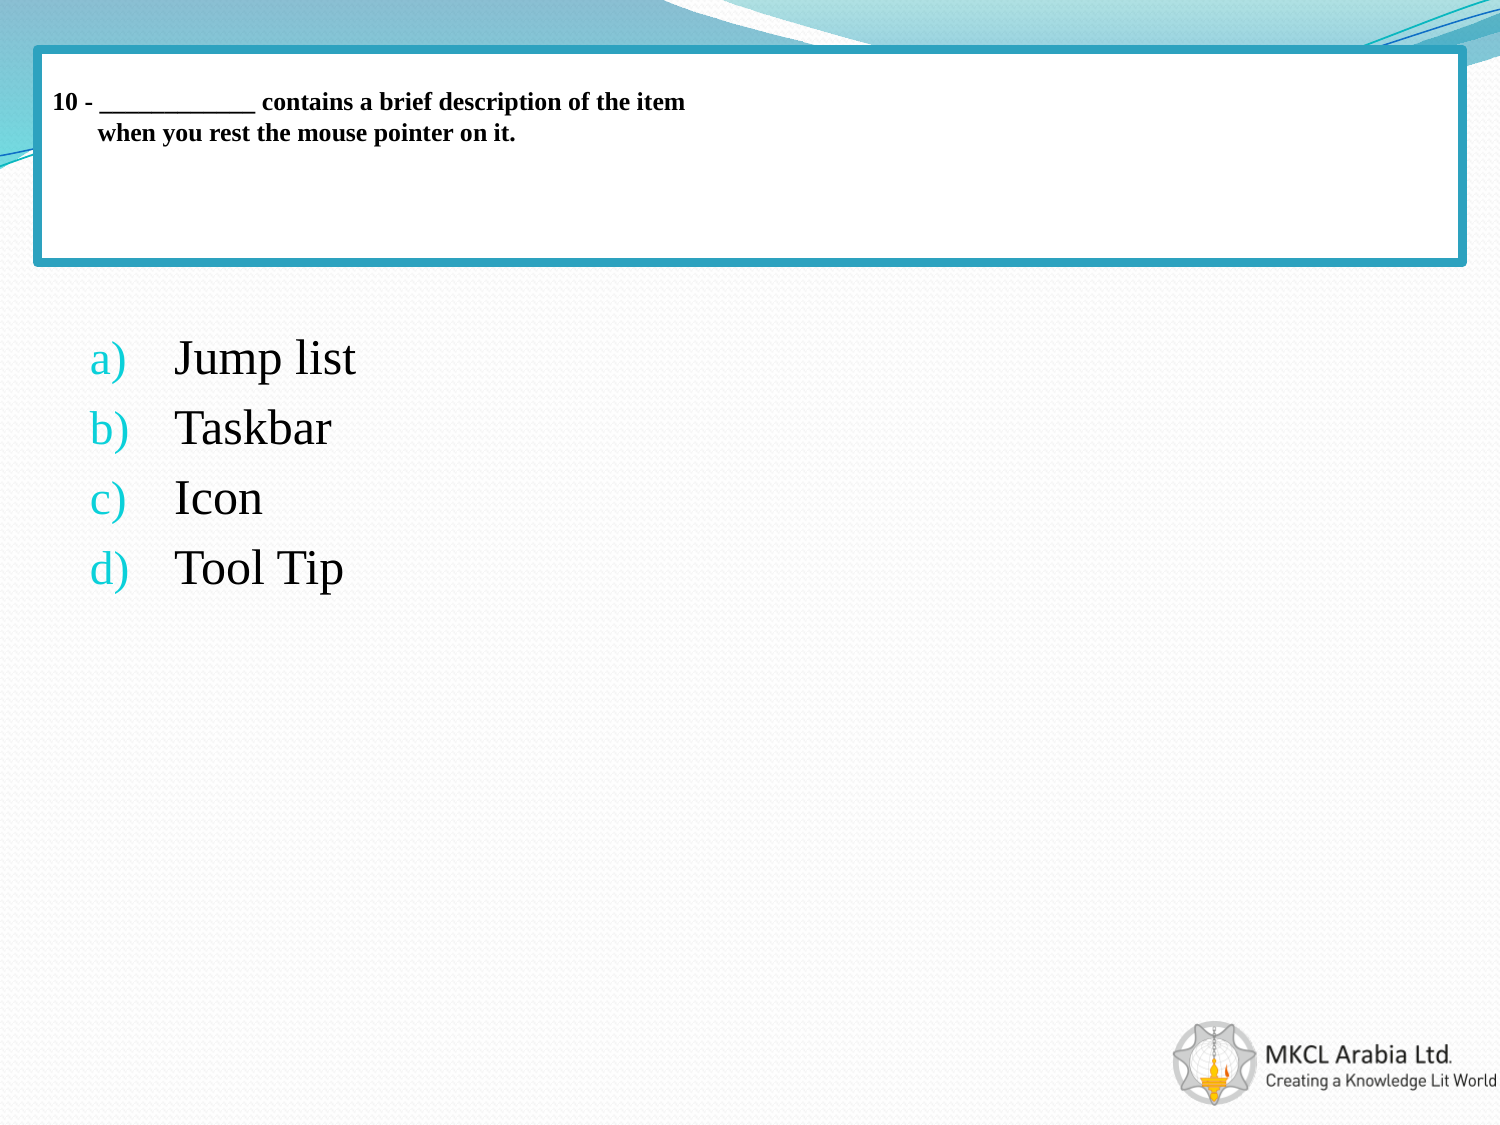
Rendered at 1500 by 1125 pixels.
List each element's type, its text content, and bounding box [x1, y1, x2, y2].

picture [1172, 1021, 1496, 1106]
title 10 - ____________ contains a brief description of the item when you rest the mouse pointer on it. [37, 50, 1388, 238]
list Jump list Taskbar Icon Tool Tip [75, 317, 1425, 1038]
